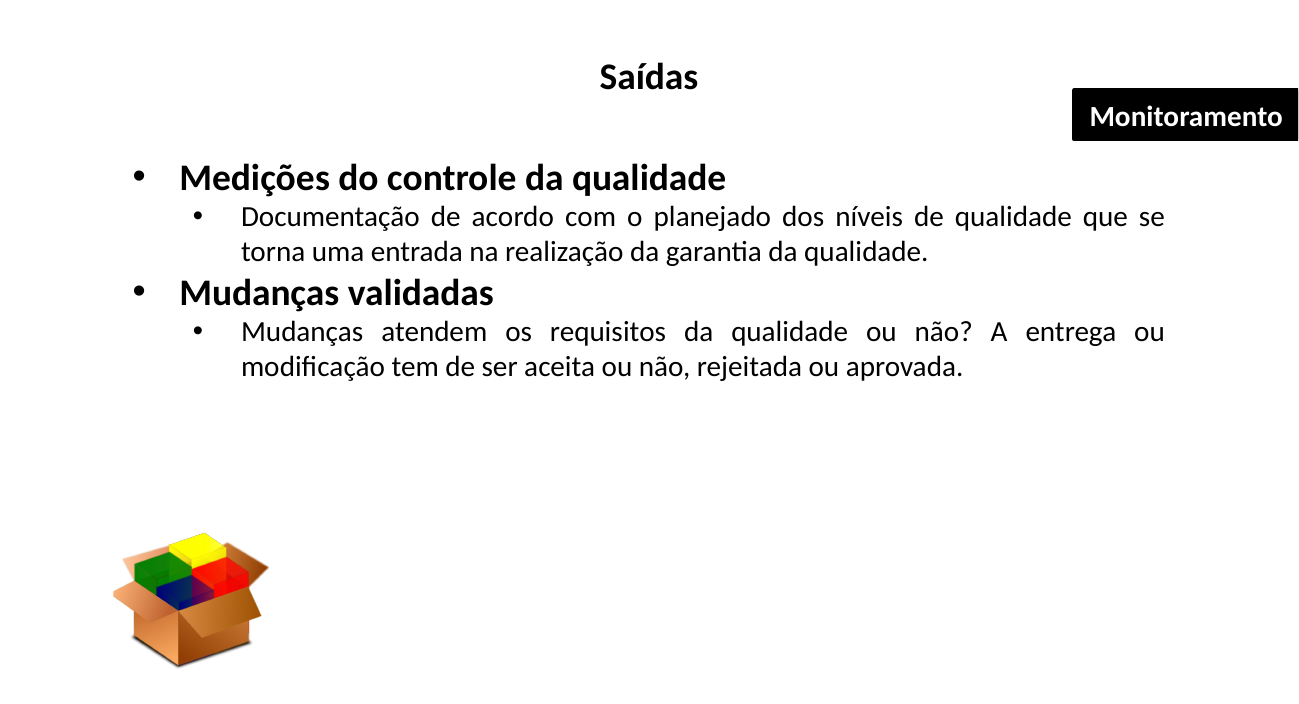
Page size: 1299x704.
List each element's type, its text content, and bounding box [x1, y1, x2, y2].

text_box Saídas [0, 44, 1299, 106]
picture [112, 520, 273, 672]
text_box Medições do controle da qualidade Documentação de acordo com o planejado dos níveis de qualidade que se torna uma entrada na realização da garantia da qualidade. Mudanças validadas Mudanças atendem os requisitos da qualidade ou não? A entrega ou modificação tem de ser aceita ou não, rejeitada ou aprovada. [117, 145, 1181, 393]
text_box Monitoramento [1074, 90, 1299, 140]
